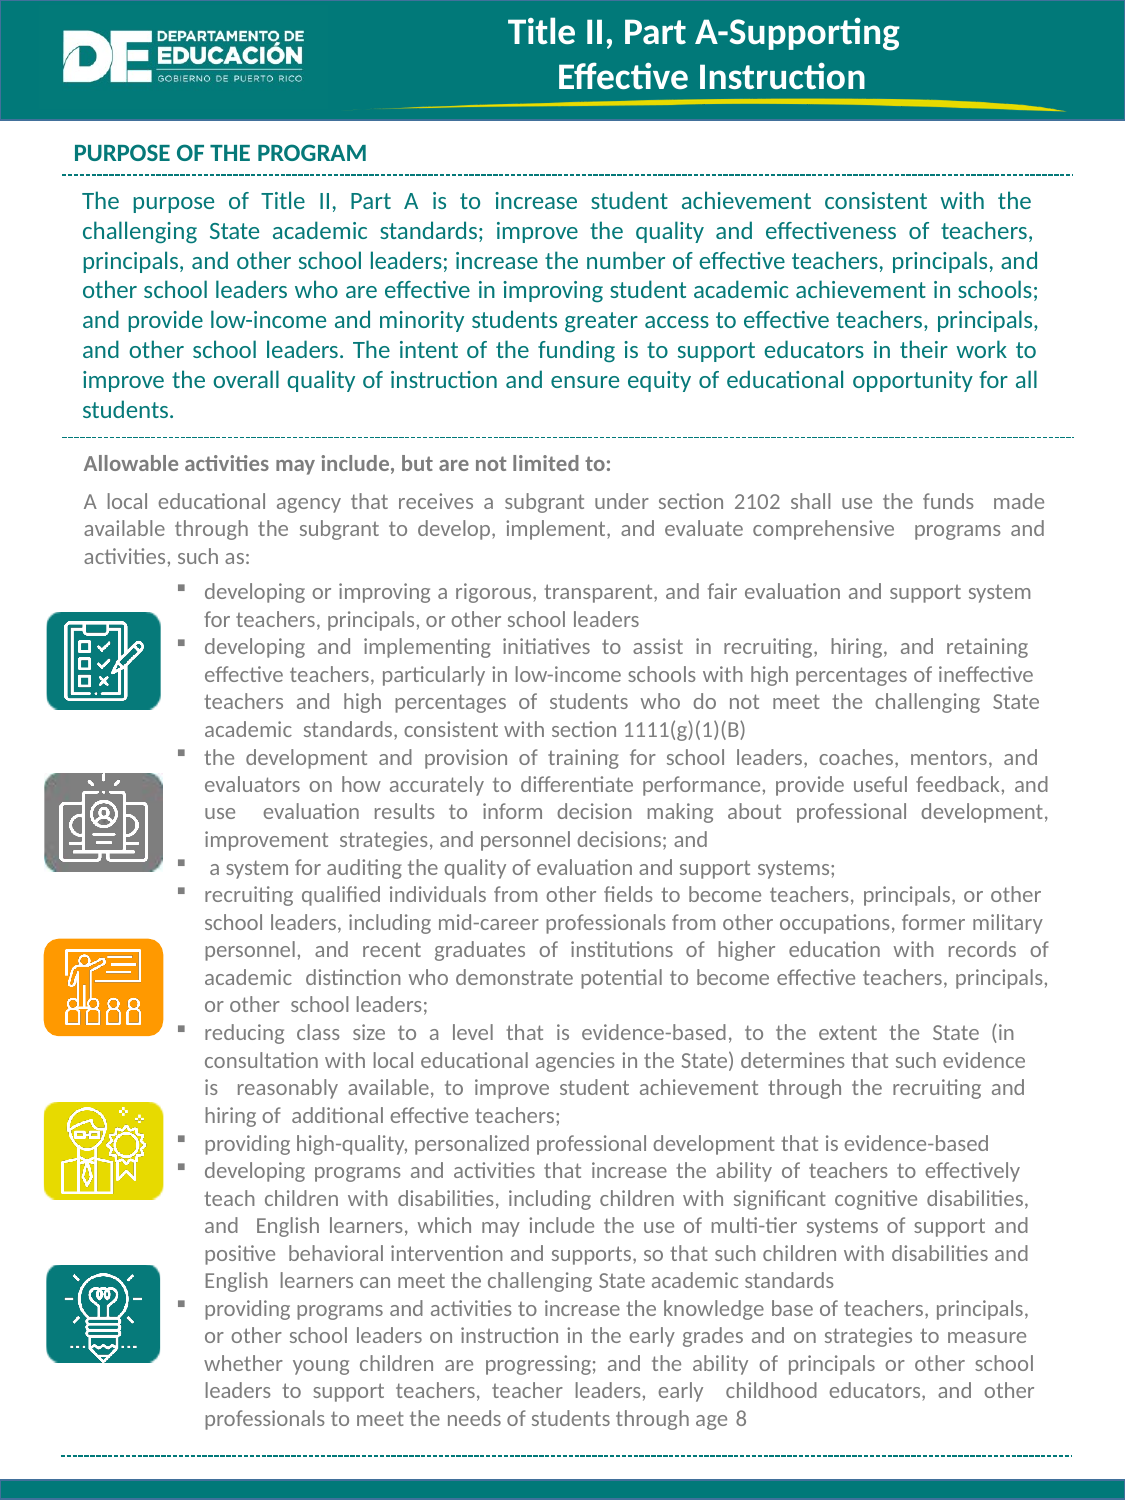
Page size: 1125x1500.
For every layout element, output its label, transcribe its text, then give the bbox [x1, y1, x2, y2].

text_box [46, 1265, 161, 1363]
text_box [44, 773, 163, 872]
picture [63, 621, 144, 701]
picture [58, 1272, 148, 1363]
picture [65, 949, 141, 1026]
picture [60, 1107, 147, 1195]
text_box [38, 5, 329, 109]
text_box [46, 612, 161, 710]
text_box [312, 81, 1125, 117]
text_box PURPOSE OF THE PROGRAM The purpose of Title II, Part A is to increase student achievement consistent with the challenging State academic standards; improve the quality and effectiveness of teachers, principals, and other school leaders; increase the number of effective teachers, principals, and other school leaders who are effective in improving student academic achievement in schools; and provide low-income and minority students greater access to effective teachers, principals, and other school leaders. The intent of the funding is to support educators in their work to improve the overall quality of instruction and ensure equity of educational opportunity for all students. Allowable activities may include, but are not limited to: A local educational agency that receives a subgrant under section 2102 shall use the funds made available through the subgrant to develop, implement, and evaluate comprehensive programs and activities, such as: developing or improving a rigorous, transparent, and fair evaluation and support system for teachers, principals, or other school leaders developing and implementing initiatives to assist in recruiting, hiring, and retaining effective teachers, particularly in low-income schools with high percentages of ineffective teachers and high percentages of students who do not meet the challenging State academic standards, consistent with section 1111(g)(1)(B) the development and provision of training for school leaders, coaches, mentors, and evaluators on how accurately to differentiate performance, provide useful feedback, and use evaluation results to inform decision making about professional development, improvement strategies, and personnel decisions; and a system for auditing the quality of evaluation and support systems; recruiting qualified individuals from other fields to become teachers, principals, or other school leaders, including mid-career professionals from other occupations, former military personnel, and recent graduates of institutions of higher education with records of academic distinction who demonstrate potential to become effective teachers, principals, or other school leaders; reducing class size to a level that is evidence-based, to the extent the State (in consultation with local educational agencies in the State) determines that such evidence is reasonably available, to improve student achievement through the recruiting and hiring of additional effective teachers; providing high-quality, personalized professional development that is evidence-based developing programs and activities that increase the ability of teachers to effectively teach children with disabilities, including children with significant cognitive disabilities, and English learners, which may include the use of multi-tier systems of support and positive behavioral intervention and supports, so that such children with disabilities and English learners can meet the challenging State academic standards providing programs and activities to increase the knowledge base of teachers, principals, or other school leaders on instruction in the early grades and on strategies to measure whether young children are progressing; and the ability of principals or other school leaders to support teachers, teacher leaders, early childhood educators, and other professionals to meet the needs of students through age 8 [71, 134, 1050, 1459]
text_box [43, 938, 164, 1037]
text_box [43, 1102, 164, 1200]
text_box Title II, Part A-Supporting Effective Instruction [505, 4, 905, 81]
text_box [0, 1480, 1125, 1500]
picture [59, 773, 148, 863]
